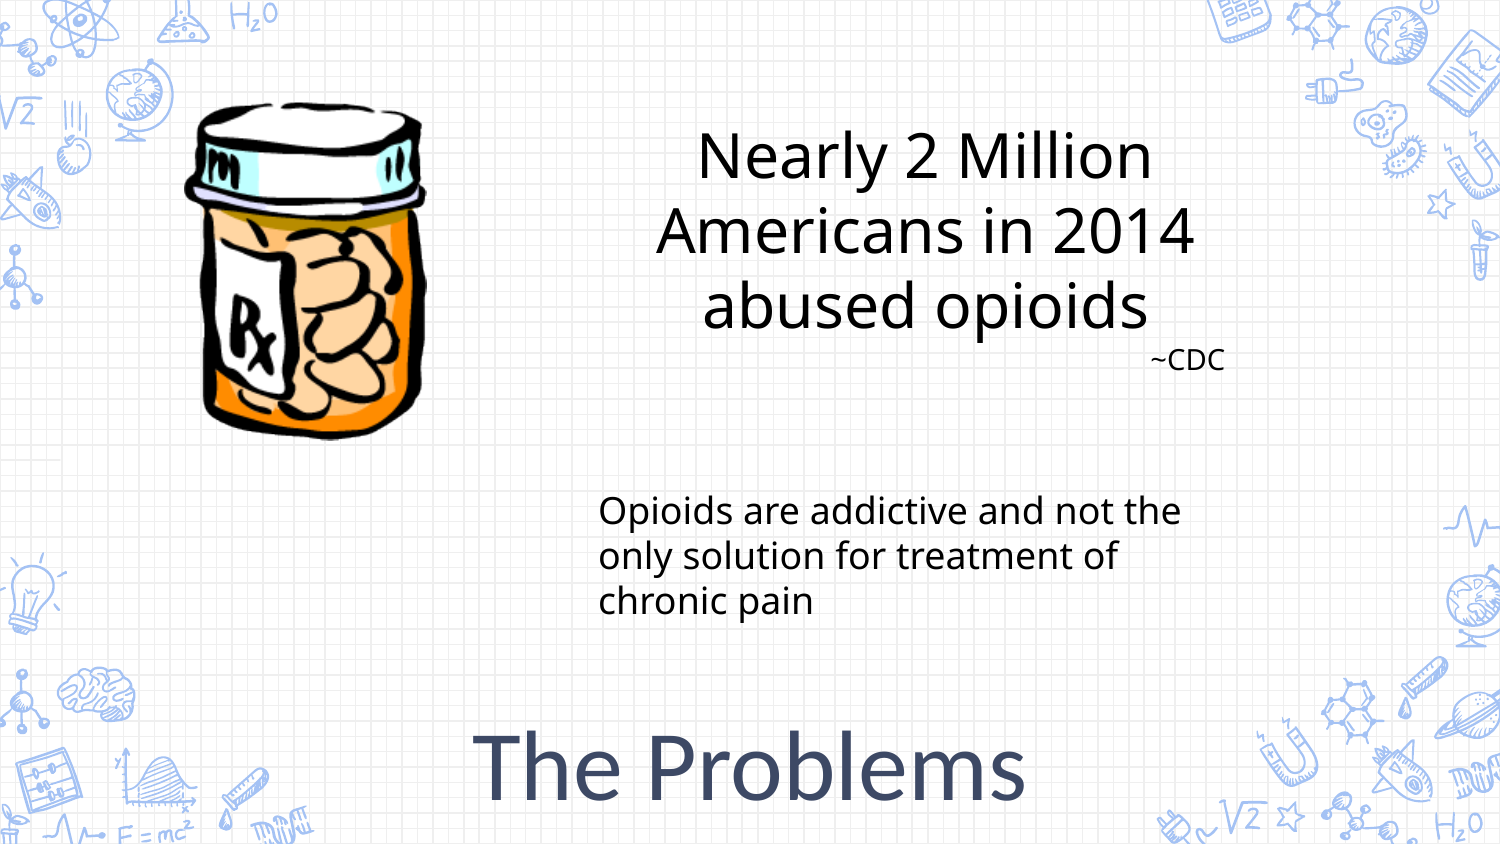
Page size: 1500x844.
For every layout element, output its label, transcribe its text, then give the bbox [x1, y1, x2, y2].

text_box Nearly 2 Million Americans in 2014 abused opioids ~CDC [611, 101, 1241, 225]
text_box Opioids are addictive and not the only solution for treatment of chronic pain [583, 471, 1269, 625]
picture [183, 101, 427, 441]
text_box [1039, 292, 1500, 434]
list The Problems [75, 684, 1425, 771]
